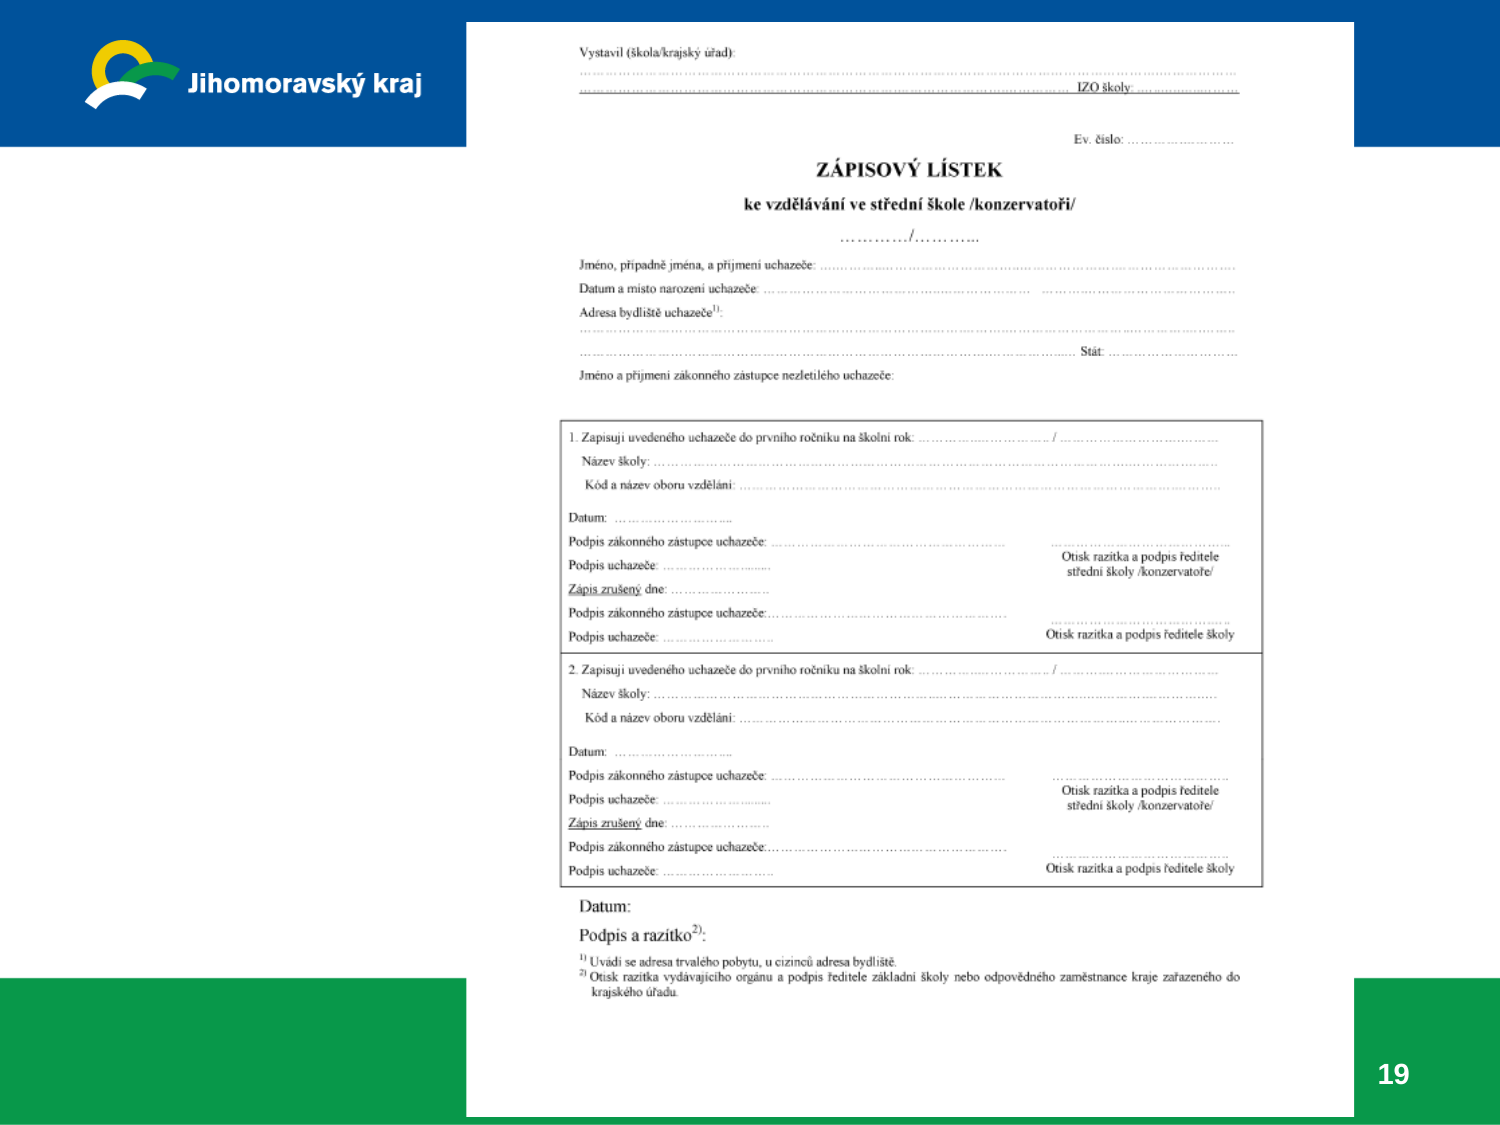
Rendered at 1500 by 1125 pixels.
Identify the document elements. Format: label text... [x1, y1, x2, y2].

slide_number 19 [1360, 1042, 1425, 1103]
picture [0, 0, 1500, 1125]
